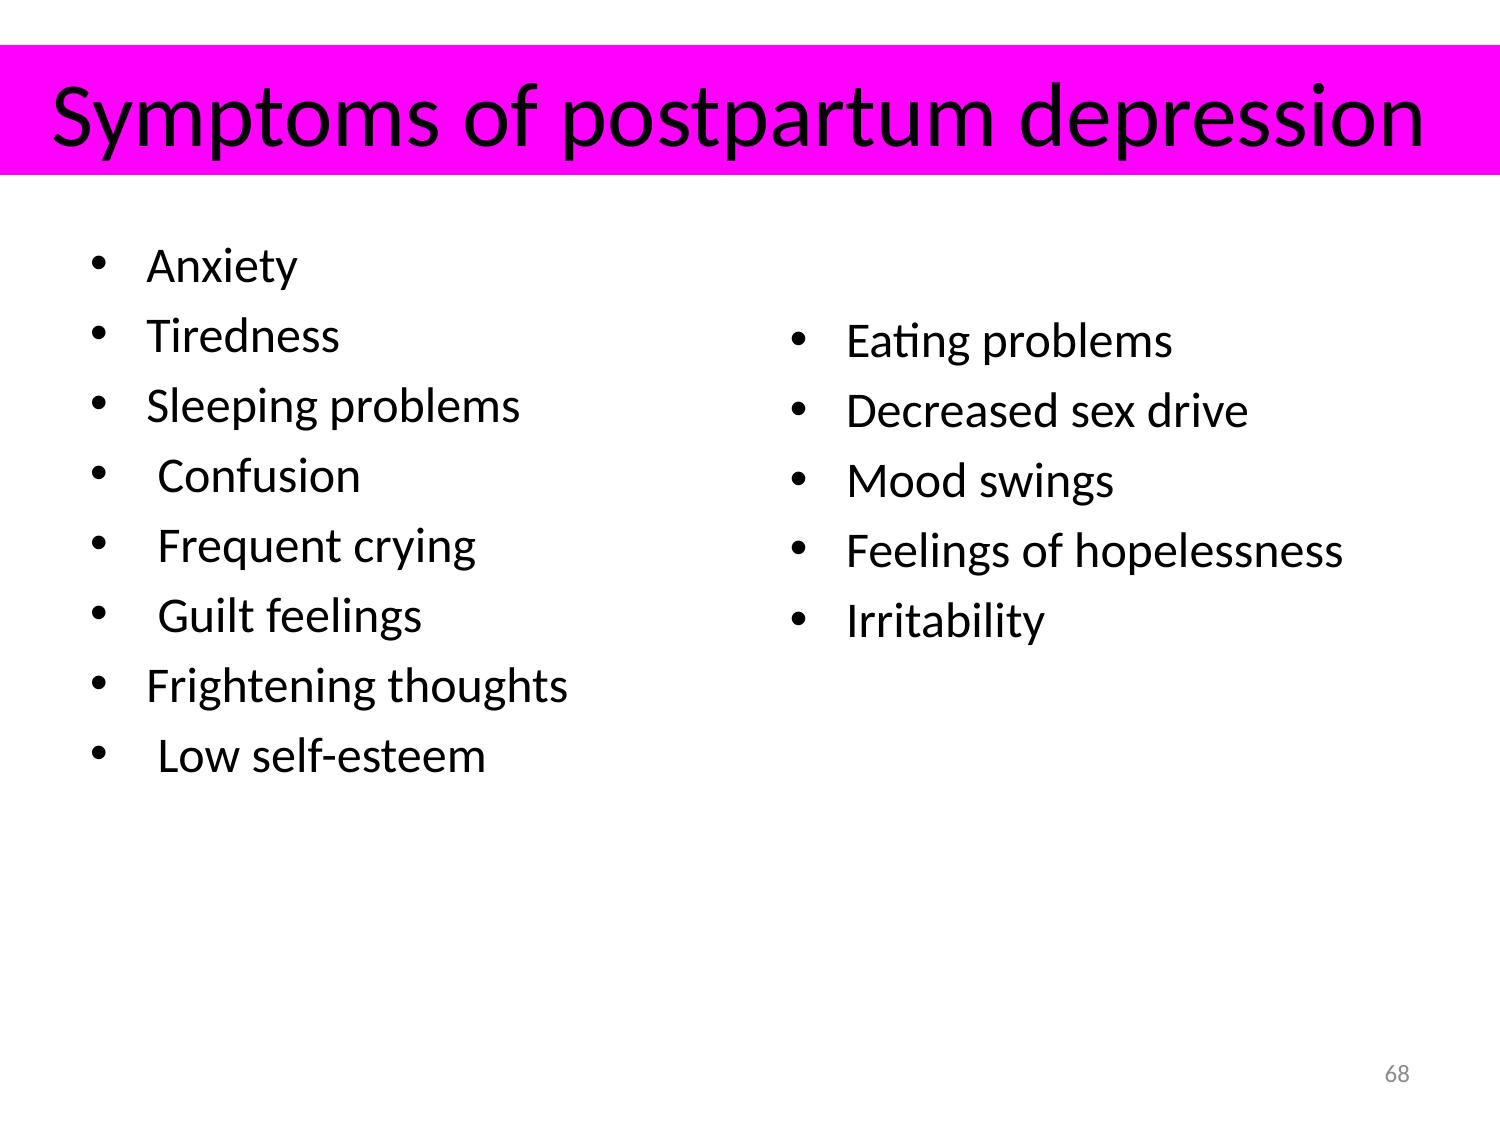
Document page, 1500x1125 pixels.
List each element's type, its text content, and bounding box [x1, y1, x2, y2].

list Anxiety Tiredness Sleeping problems Confusion Frequent crying Guilt feelings Frightening thoughts Low self-esteem [75, 224, 688, 1005]
title Symptoms of postpartum depression [0, 45, 1500, 175]
slide_number 68 [1074, 1042, 1425, 1103]
text_box Eating problems Decreased sex drive Mood swings Feelings of hopelessness Irritability [774, 300, 1425, 656]
